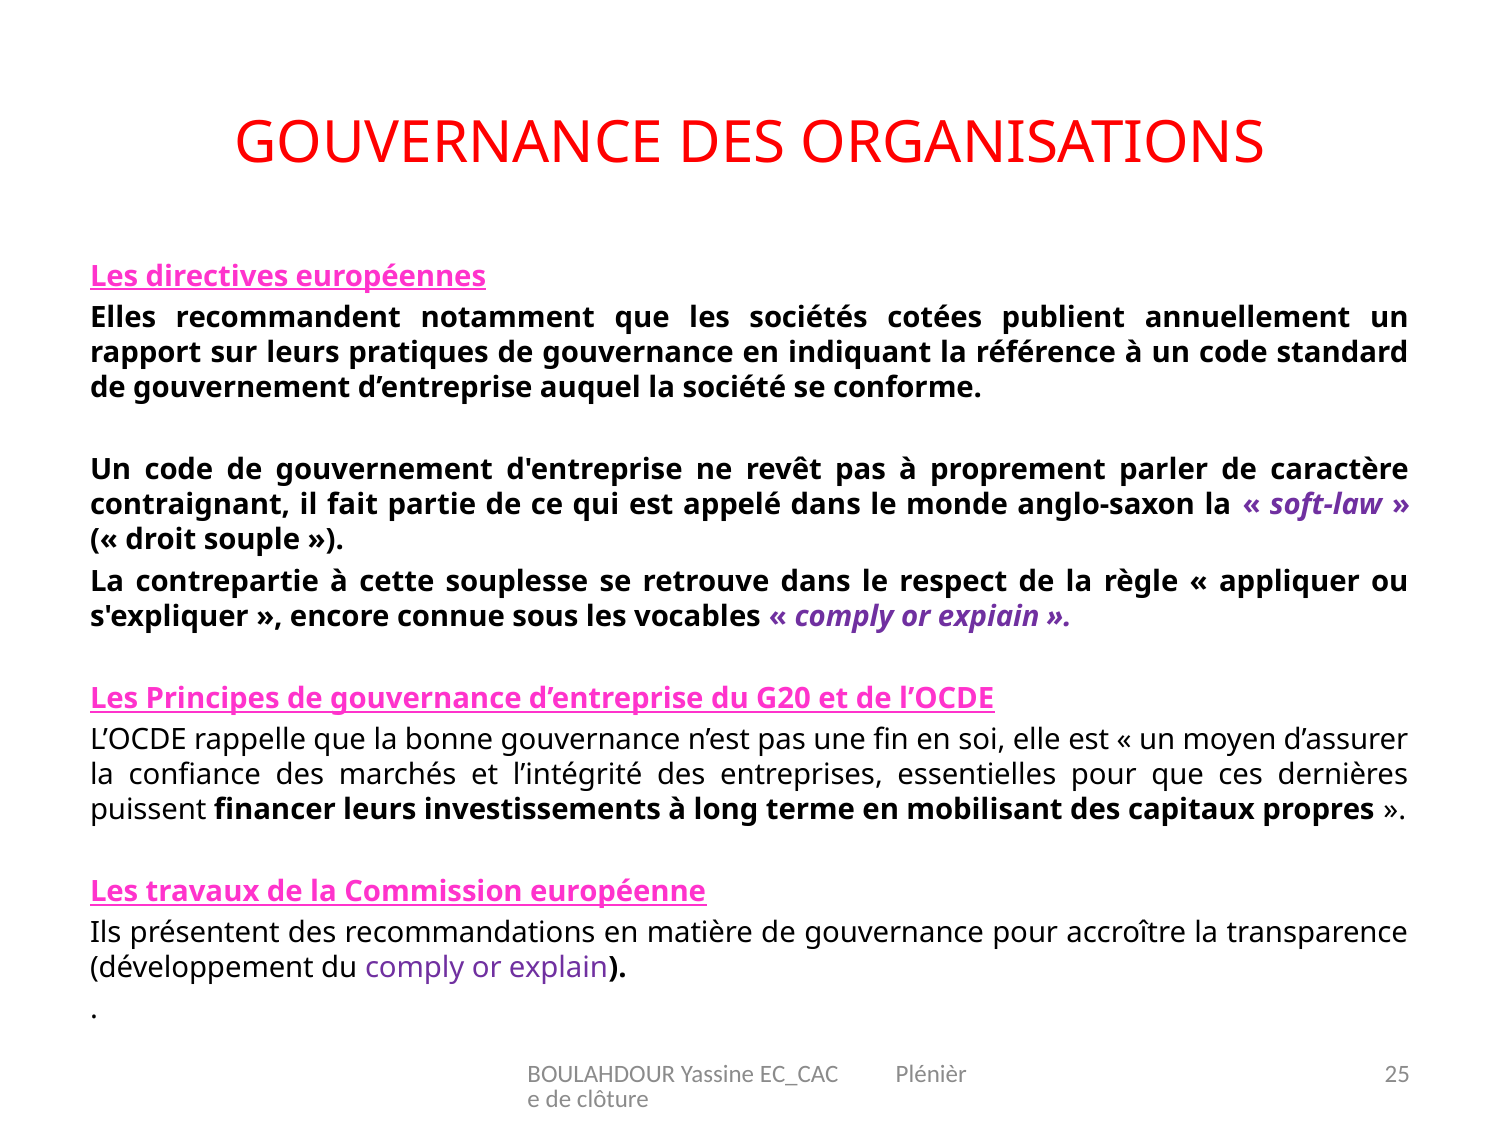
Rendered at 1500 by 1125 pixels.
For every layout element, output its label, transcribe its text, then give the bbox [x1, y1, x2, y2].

title Gouvernance des organisations [75, 45, 1425, 208]
list Les directives européennes Elles recommandent notamment que les sociétés cotées publient annuellement un rapport sur leurs pratiques de gouvernance en indiquant la référence à un code standard de gouvernement d’entreprise auquel la société se conforme. Un code de gouvernement d'entreprise ne revêt pas à proprement parler de caractère contraignant, il fait partie de ce qui est appelé dans le monde anglo-saxon la « soft-law » (« droit souple »). La contrepartie à cette souplesse se retrouve dans le respect de la règle « appliquer ou s'expliquer », encore connue sous les vocables « comply or expiain ». Les Principes de gouvernance d’entreprise du G20 et de l’OCDE L’OCDE rappelle que la bonne gouvernance n’est pas une fin en soi, elle est « un moyen d’assurer la confiance des marchés et l’intégrité des entreprises, essentielles pour que ces dernières puissent financer leurs investissements à long terme en mobilisant des capitaux propres ». Les travaux de la Commission européenne Ils présentent des recommandations en matière de gouvernance pour accroître la transparence (développement du comply or explain). . [75, 208, 1425, 1047]
slide_number 25 [1074, 1042, 1425, 1103]
footer BOULAHDOUR Yassine EC_CAC Plénière de clôture [512, 1042, 988, 1103]
